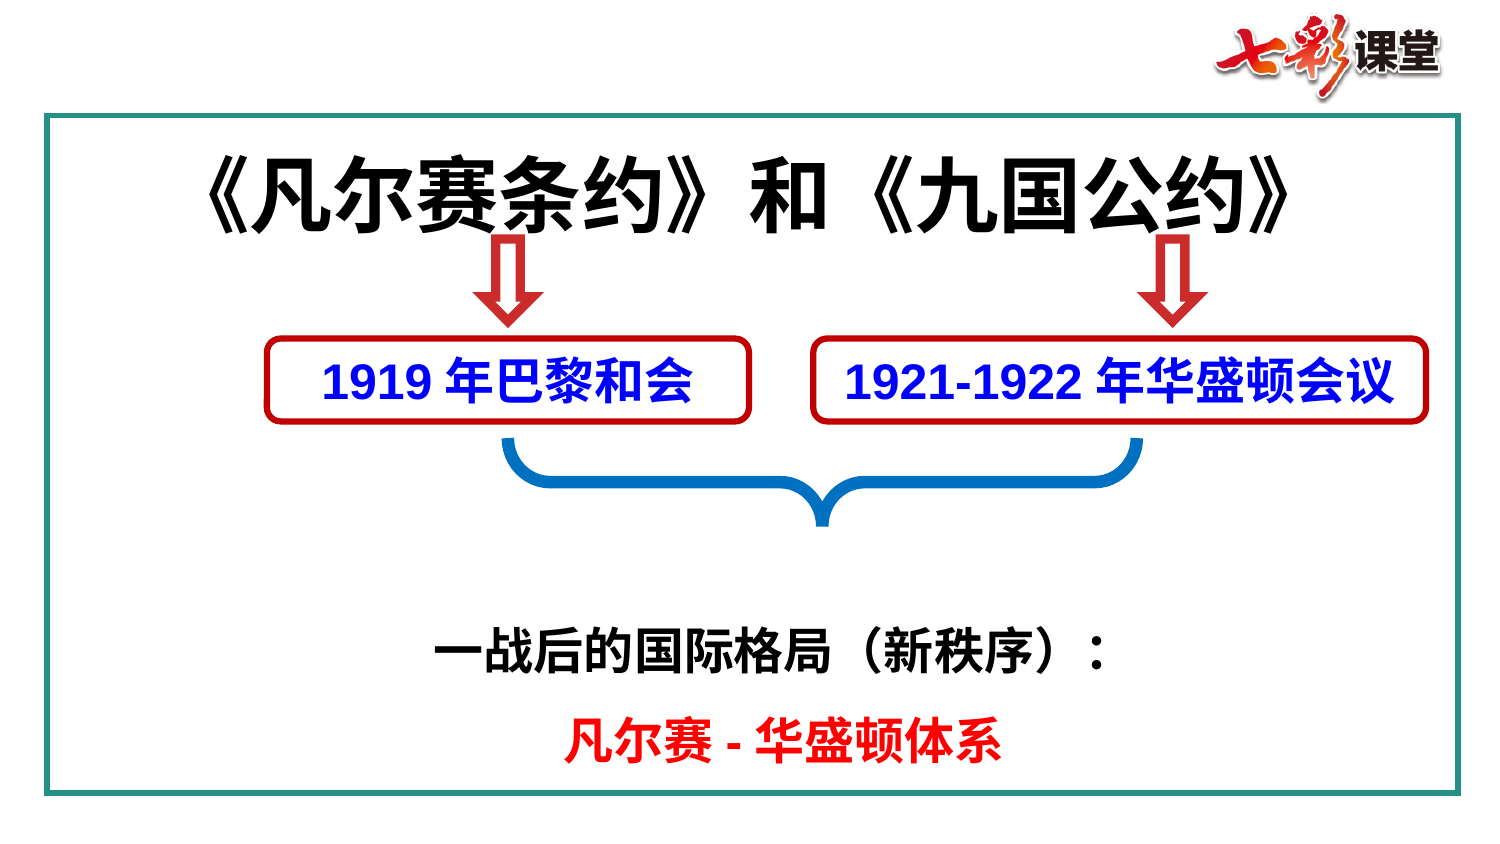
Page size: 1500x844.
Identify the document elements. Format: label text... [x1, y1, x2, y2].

picture [1210, 8, 1447, 104]
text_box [812, 238, 1427, 423]
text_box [76, 437, 1492, 780]
text_box 《凡尔赛条约》和《九国公约》 [46, 110, 1451, 251]
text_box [266, 238, 750, 423]
